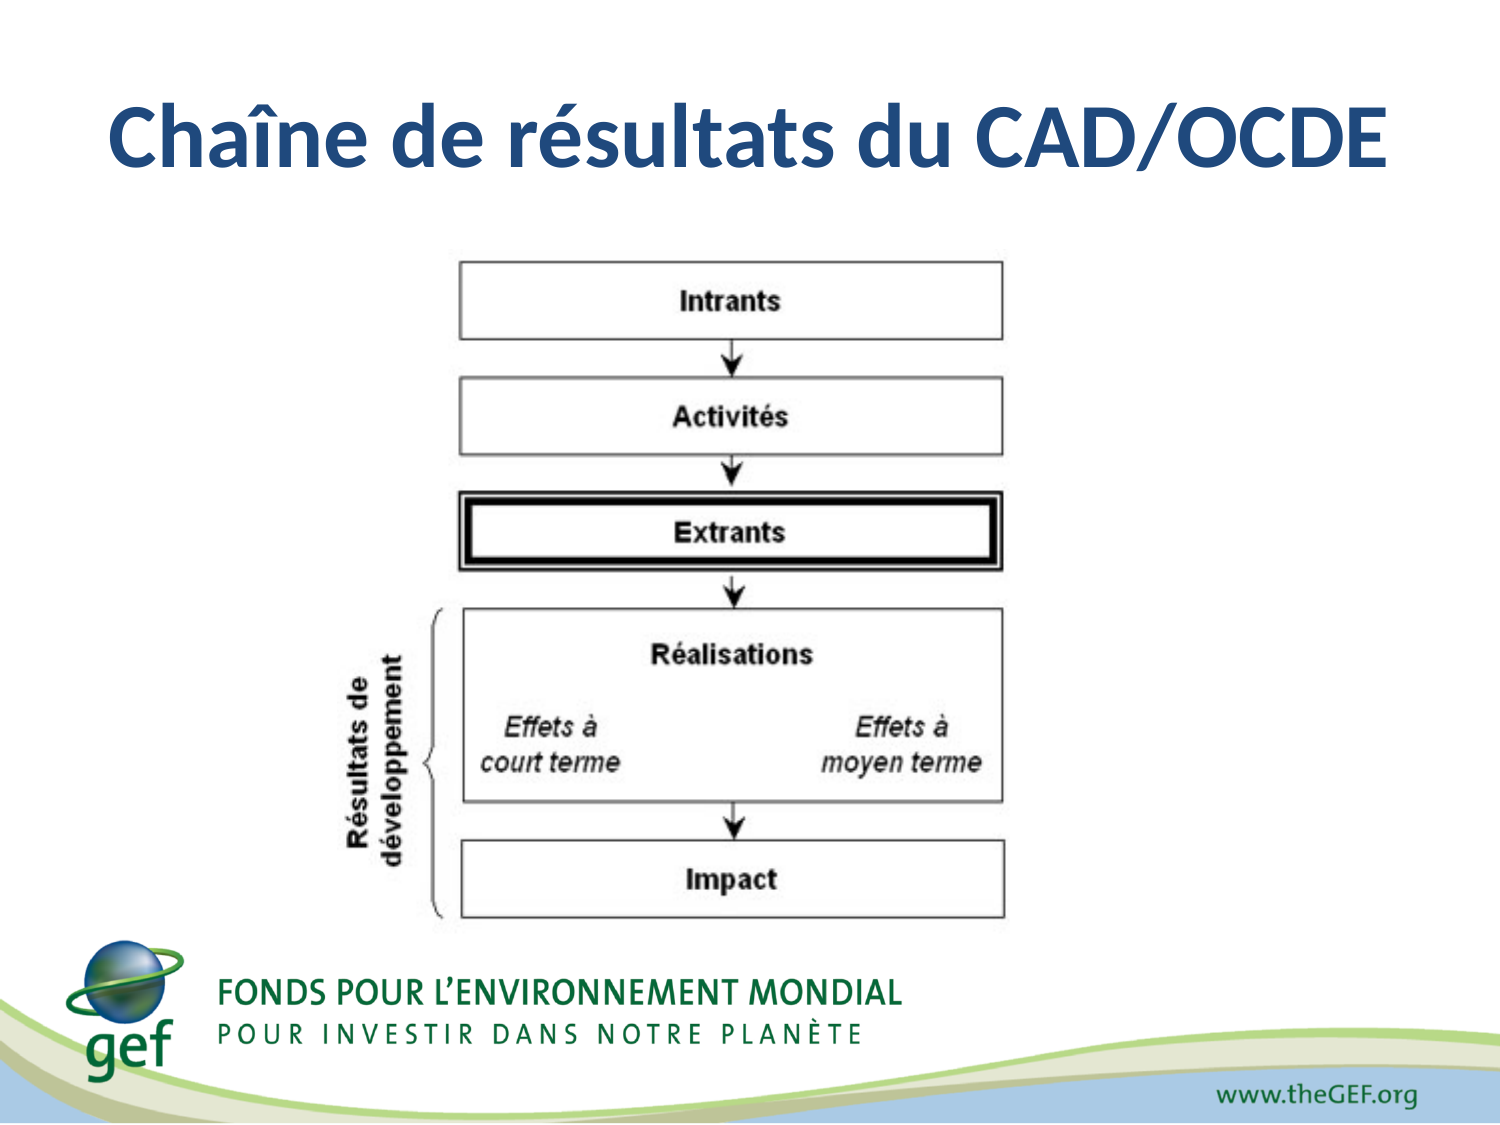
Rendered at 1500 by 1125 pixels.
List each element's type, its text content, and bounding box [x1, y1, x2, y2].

title Chaîne de résultats du CAD/OCDE [74, 37, 1426, 226]
picture [0, 249, 1500, 1125]
